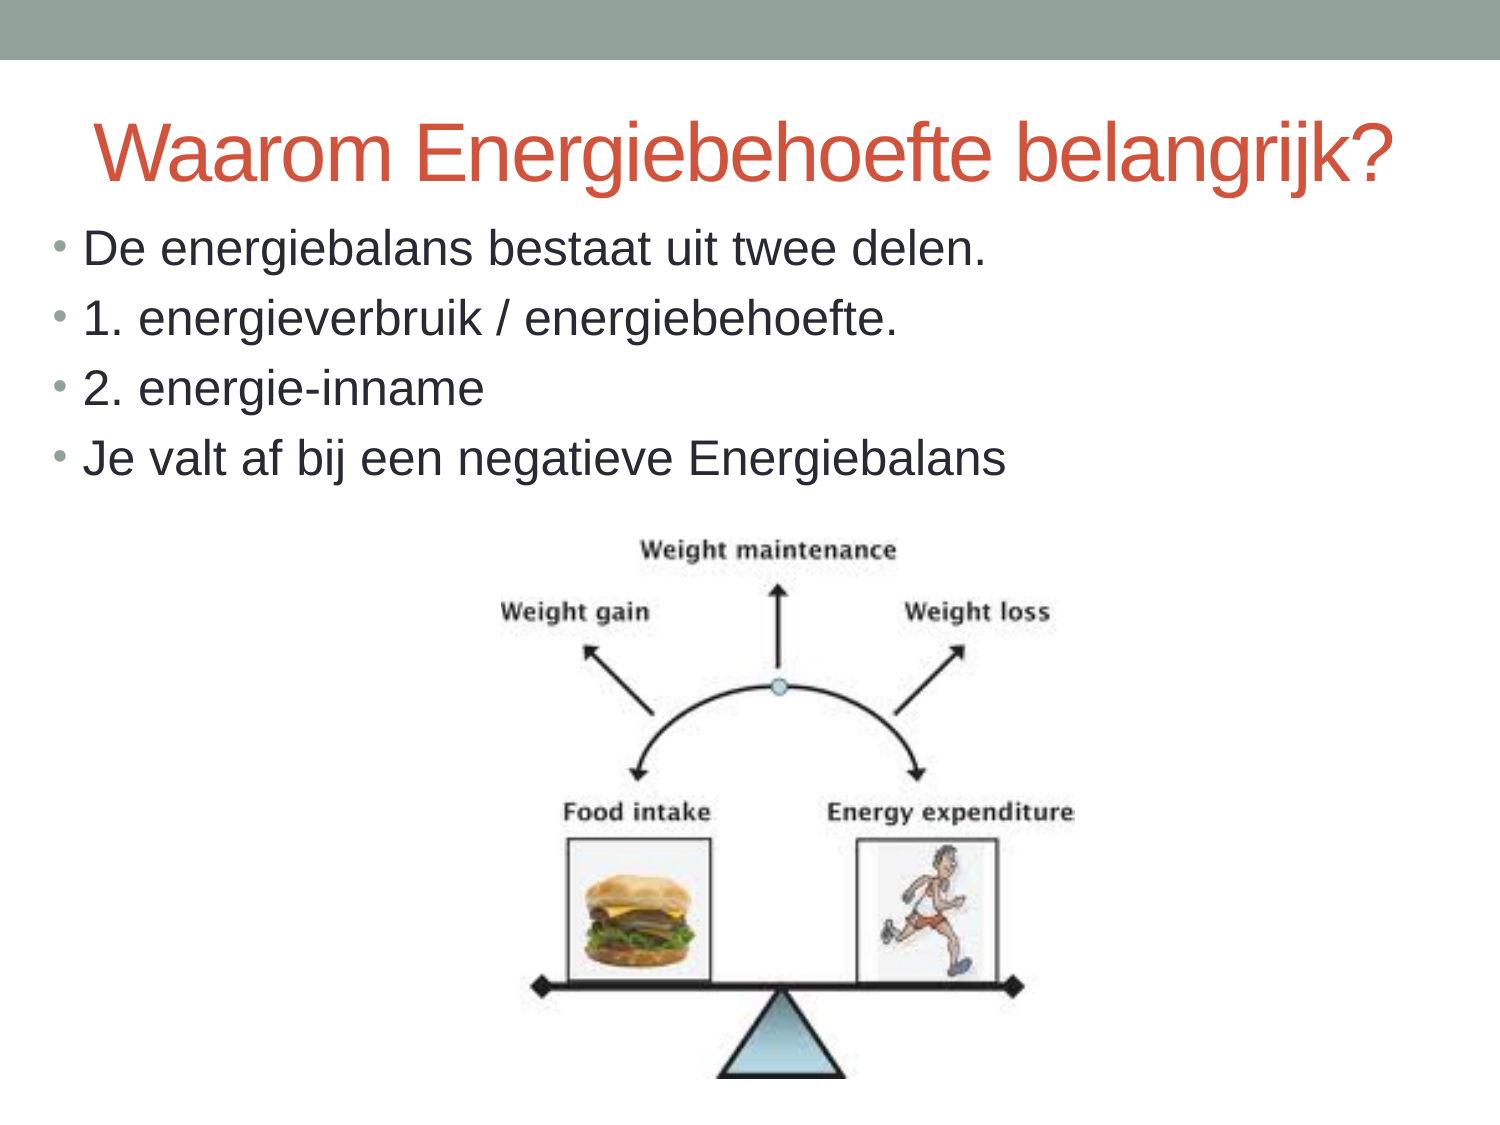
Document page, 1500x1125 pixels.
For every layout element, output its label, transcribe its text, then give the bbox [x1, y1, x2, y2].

picture [501, 538, 1075, 1080]
title Waarom Energiebehoefte belangrijk? [78, 66, 1429, 208]
list De energiebalans bestaat uit twee delen. 1. energieverbruik / energiebehoefte. 2. energie-inname Je valt af bij een negatieve Energiebalans [37, 208, 1500, 733]
